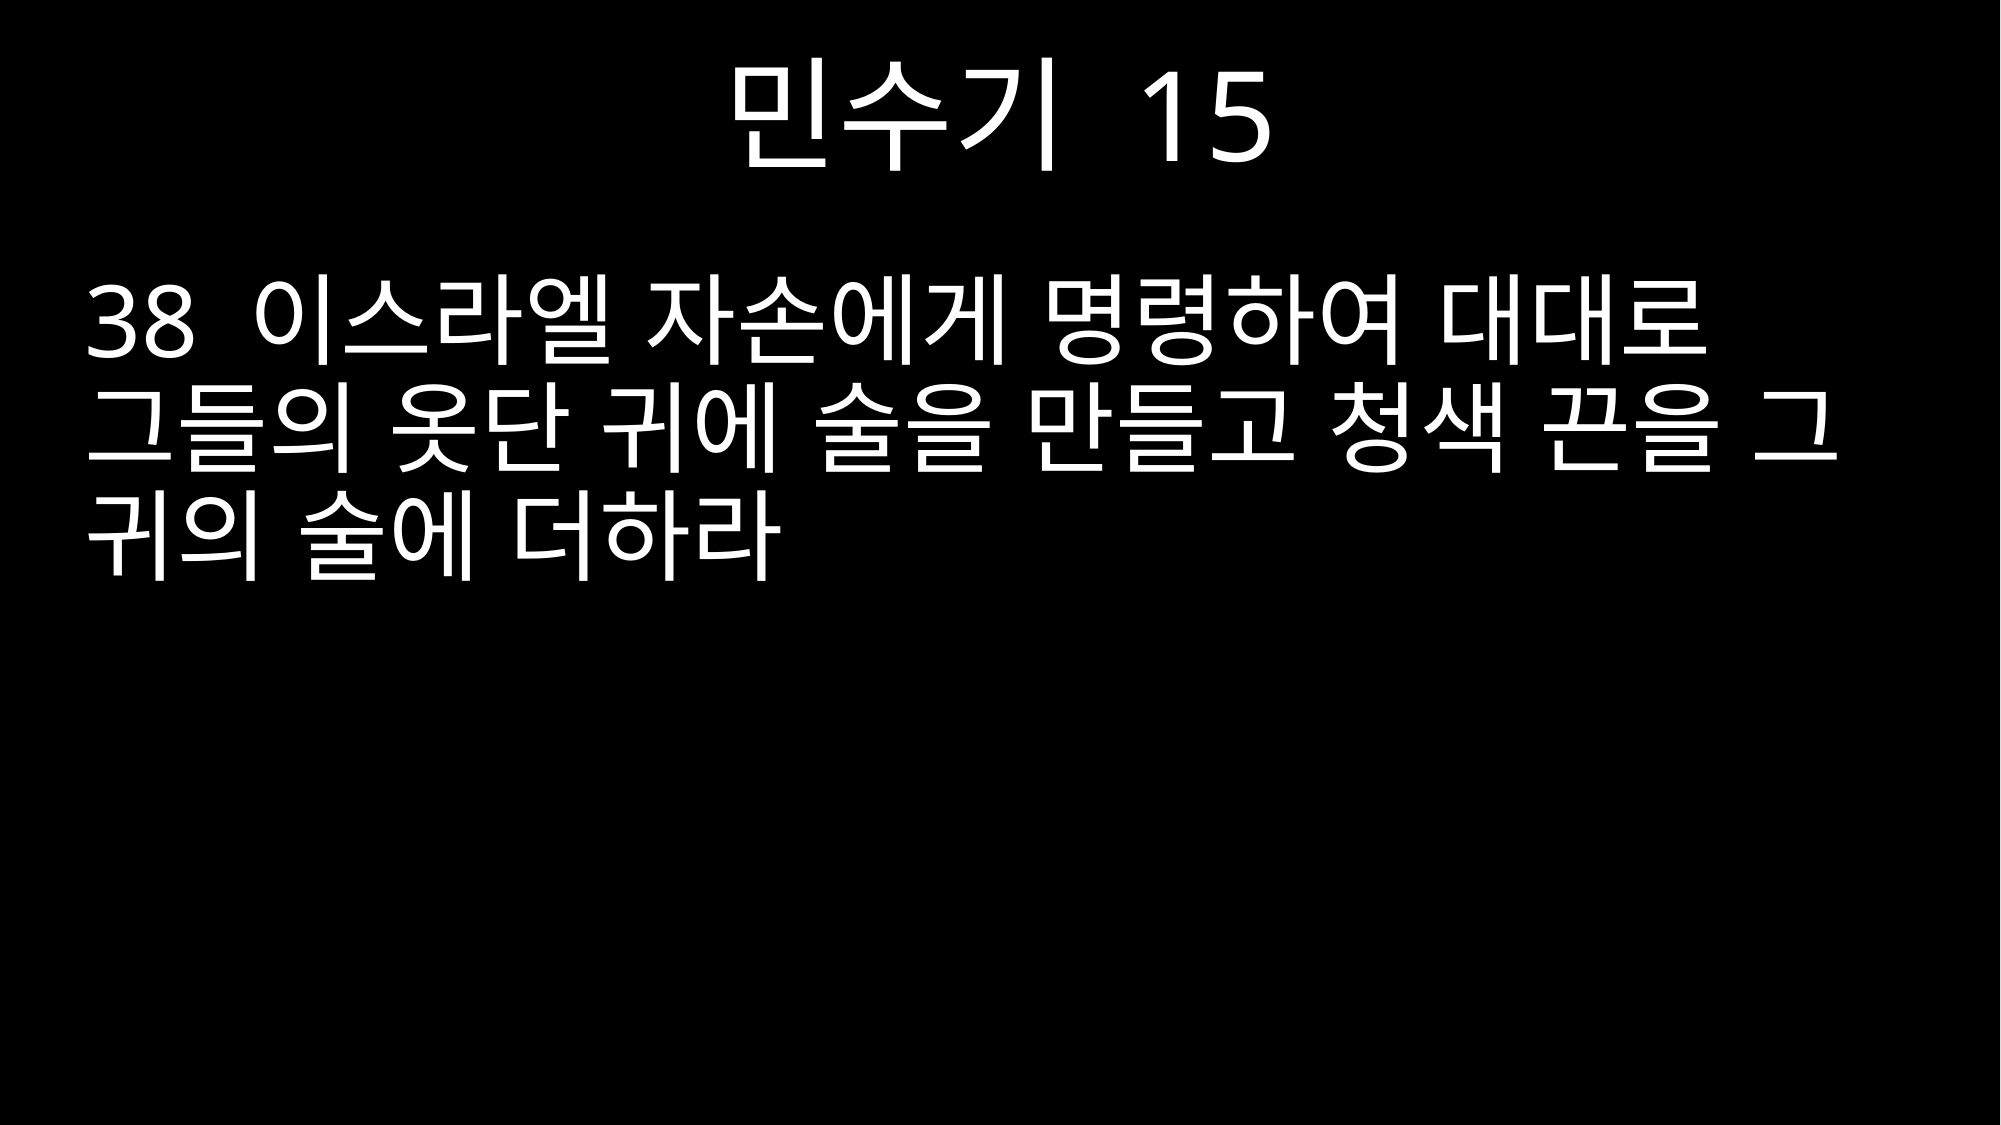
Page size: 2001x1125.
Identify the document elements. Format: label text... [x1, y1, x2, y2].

list 38 이스라엘 자손에게 명령하여 대대로 그들의 옷단 귀에 술을 만들고 청색 끈을 그 귀의 술에 더하라 [69, 263, 1953, 423]
footer 민수기 15 [0, 32, 2000, 192]
picture [0, 0, 2001, 1125]
